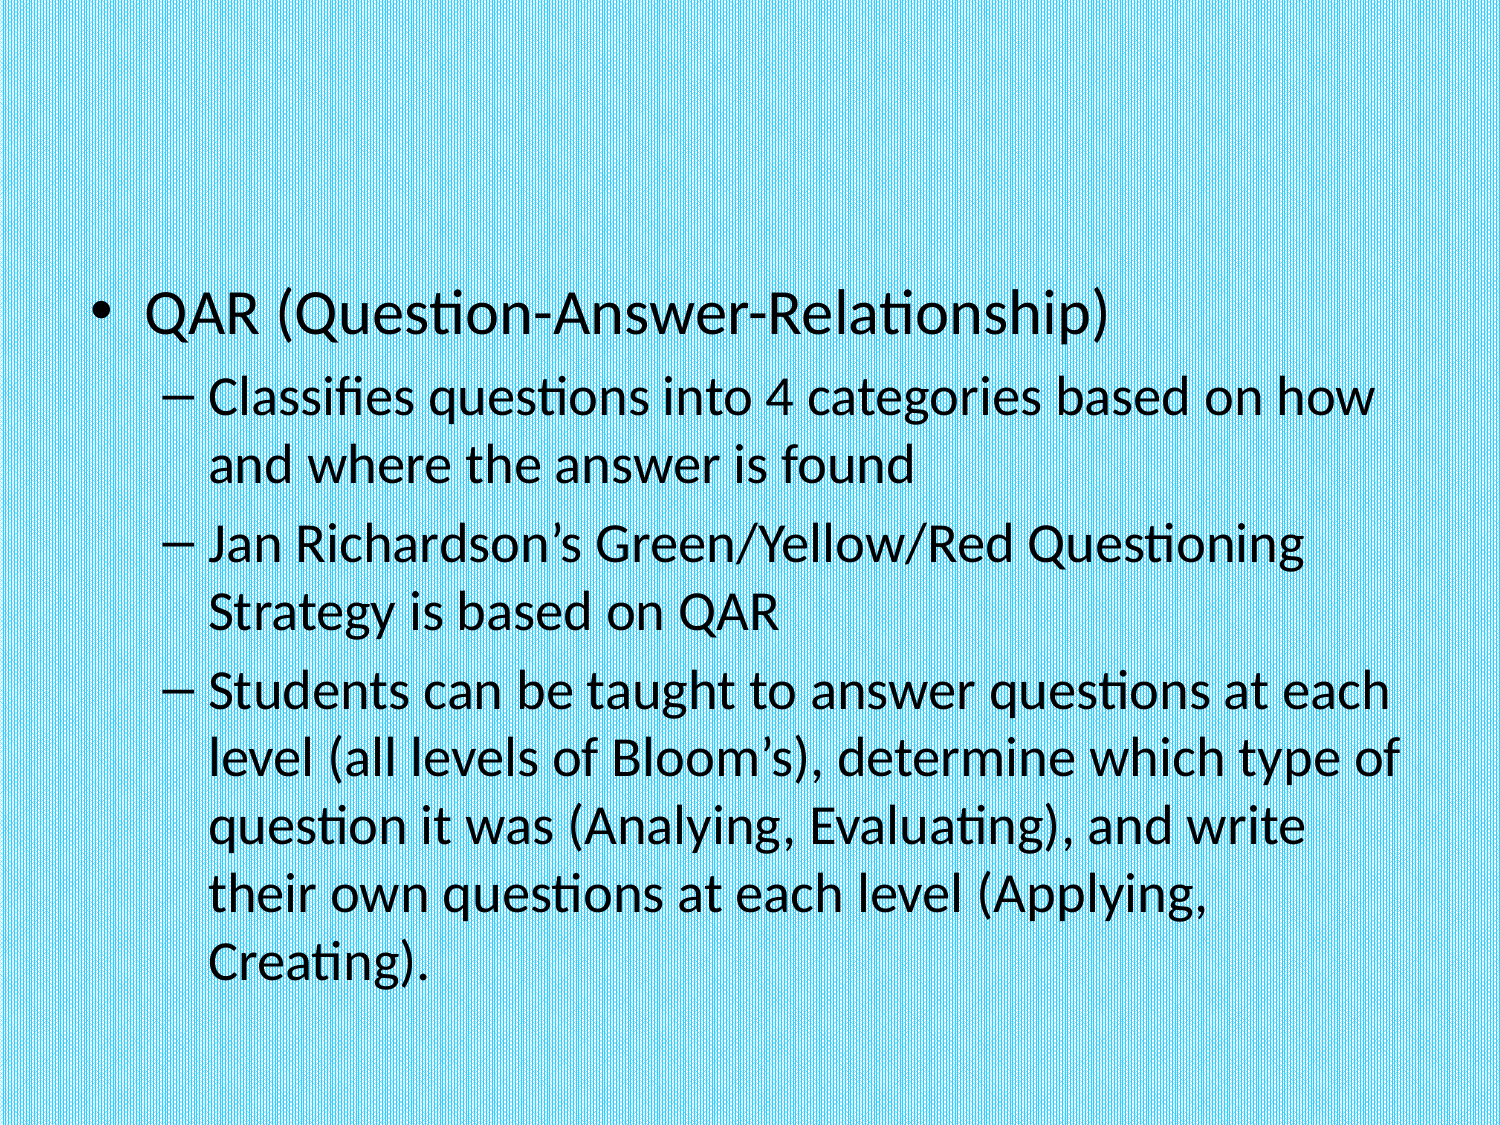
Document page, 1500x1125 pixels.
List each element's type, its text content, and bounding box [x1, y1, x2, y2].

list QAR (Question-Answer-Relationship) Classifies questions into 4 categories based on how and where the answer is found Jan Richardson’s Green/Yellow/Red Questioning Strategy is based on QAR Students can be taught to answer questions at each level (all levels of Bloom’s), determine which type of question it was (Analying, Evaluating), and write their own questions at each level (Applying, Creating). [75, 262, 1425, 1005]
